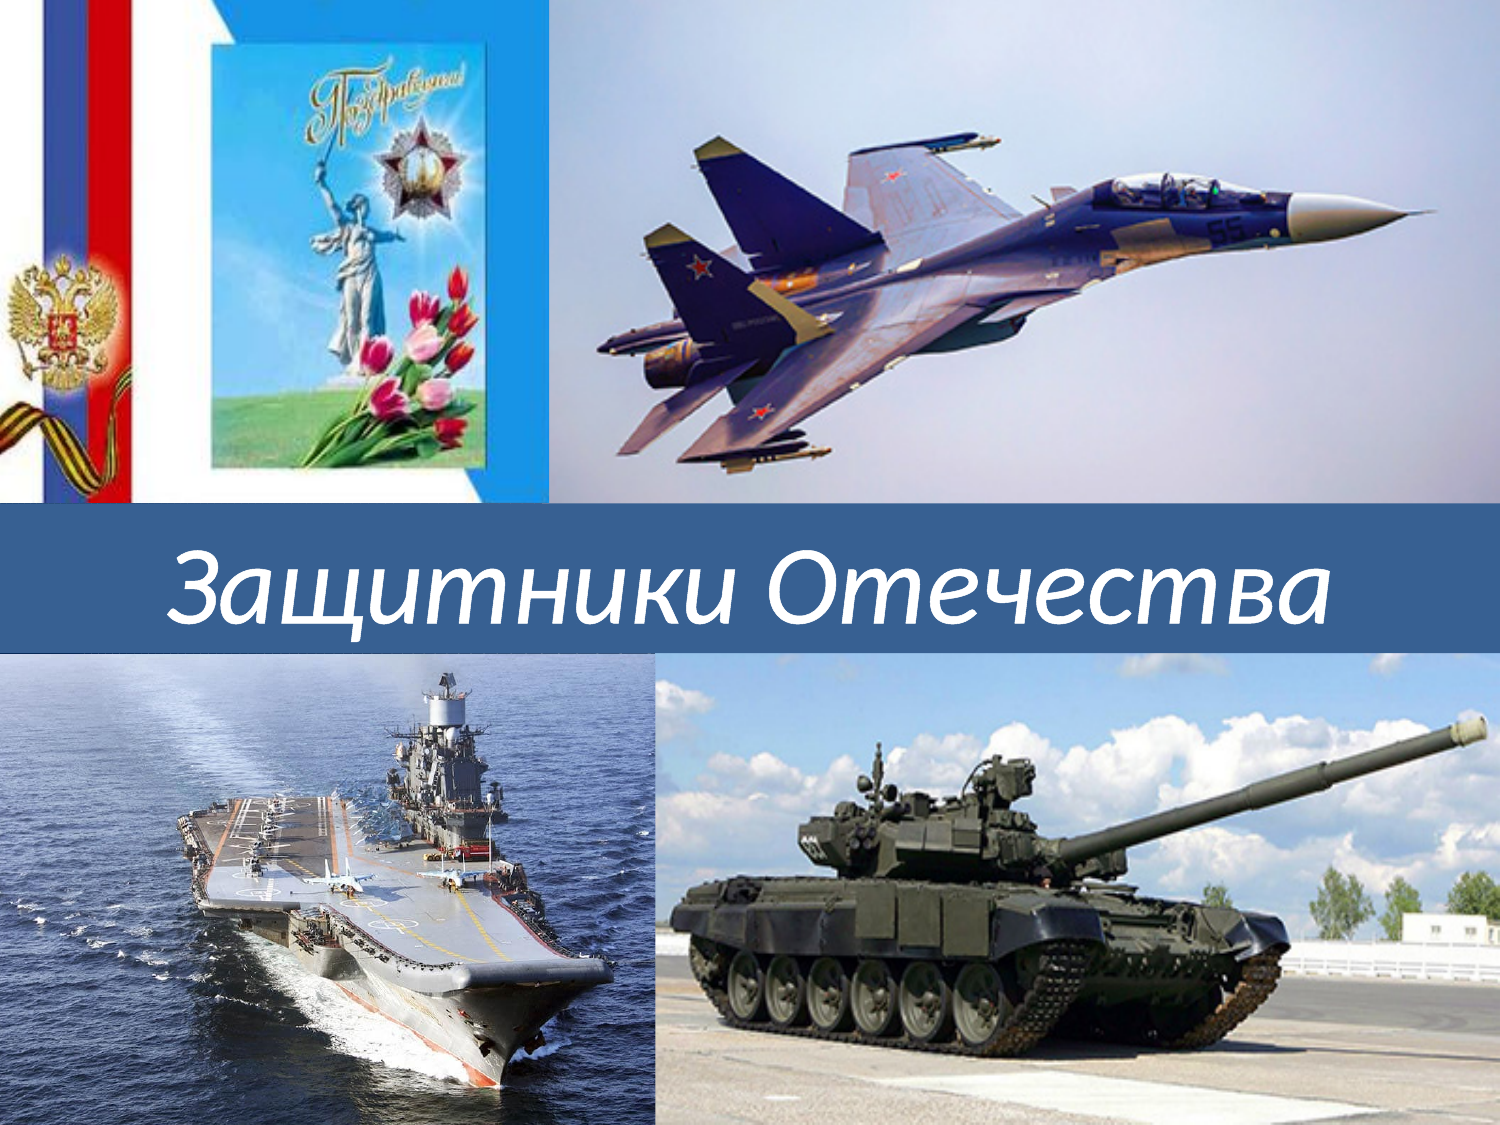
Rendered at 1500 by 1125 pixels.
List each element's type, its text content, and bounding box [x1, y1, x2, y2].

text_box Защитники Отечества [0, 510, 650, 652]
picture [0, 0, 1500, 1125]
